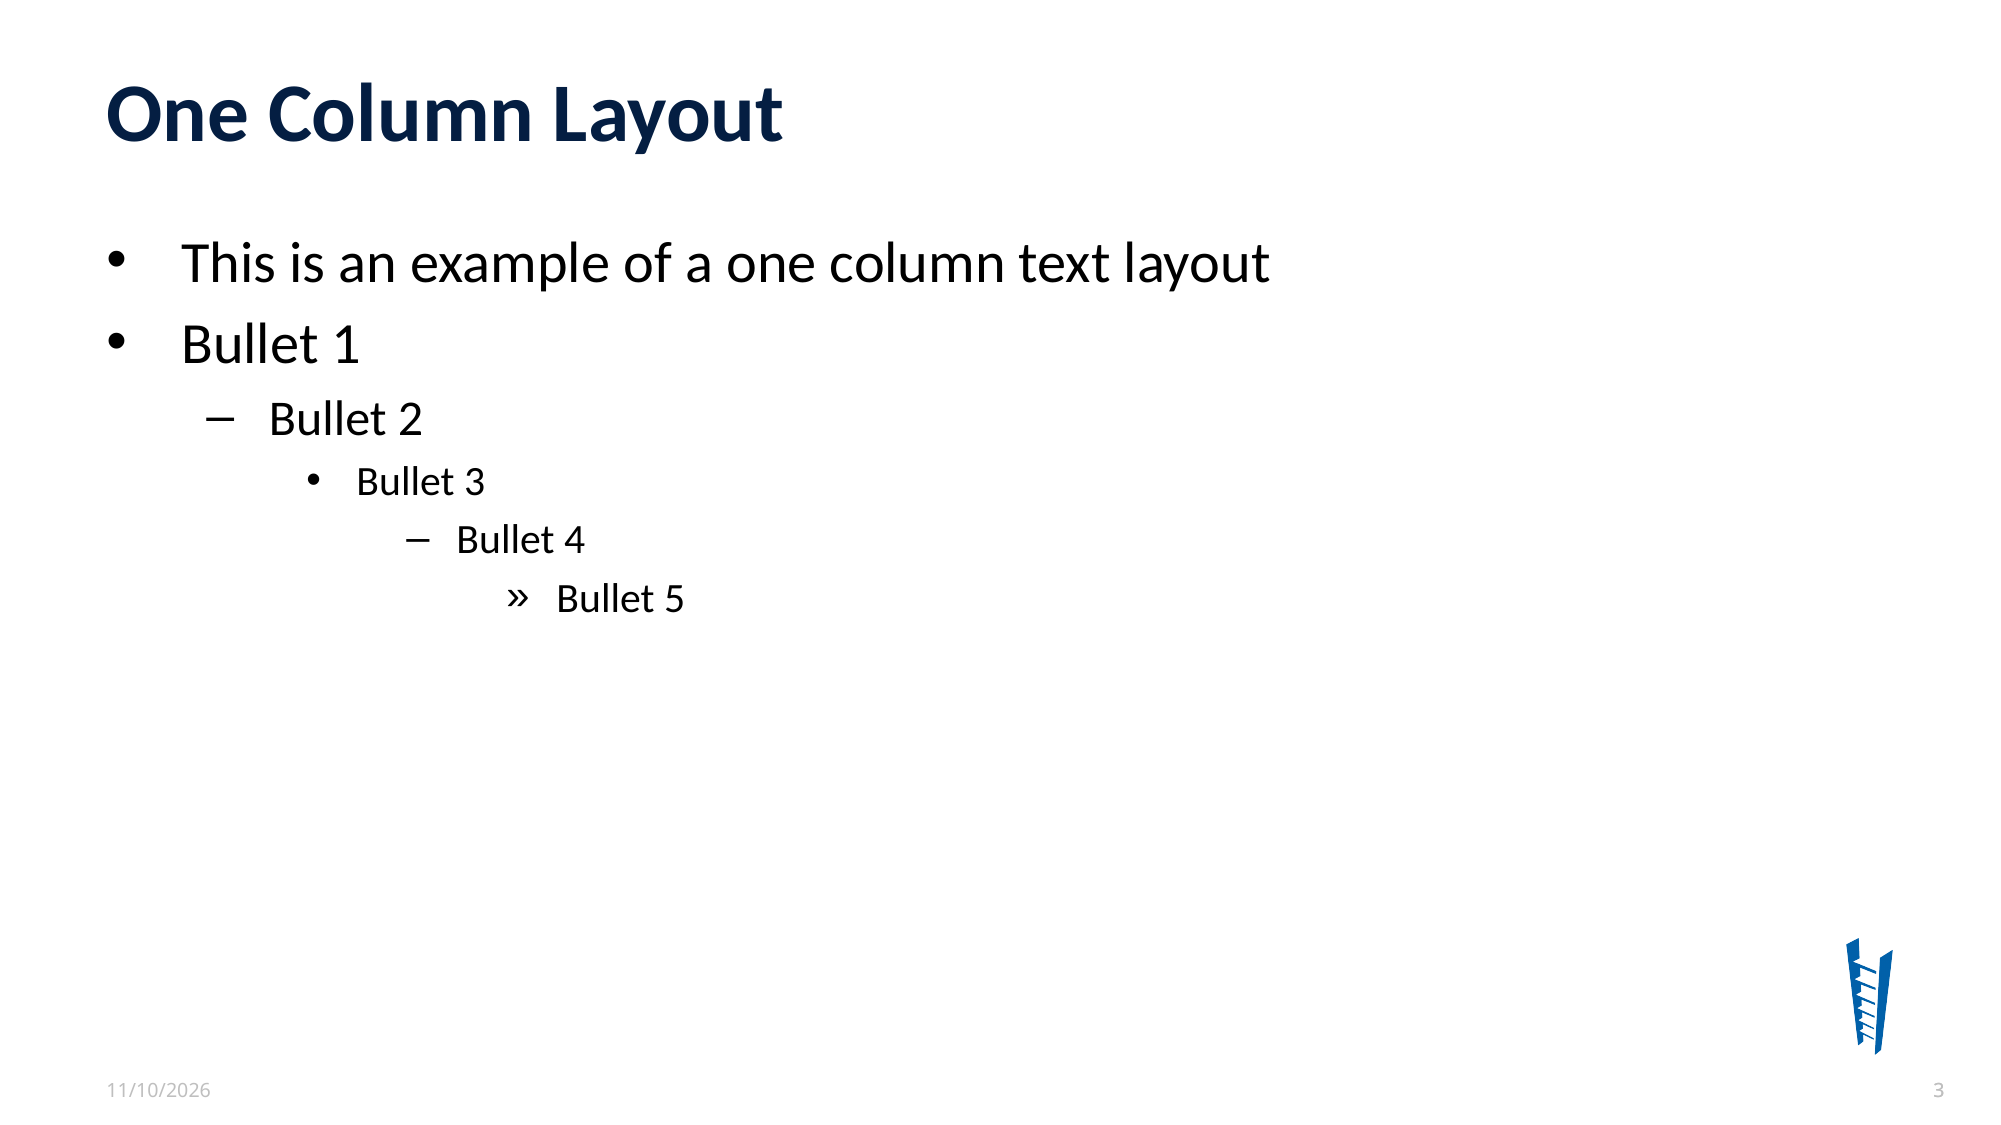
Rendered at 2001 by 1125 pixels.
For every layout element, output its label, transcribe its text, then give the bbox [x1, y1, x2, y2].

text_box 3 [1654, 1074, 1945, 1108]
list This is an example of a one column text layout Bullet 1 Bullet 2 Bullet 3 Bullet 4 Bullet 5 [106, 216, 1913, 994]
title One Column Layout [106, 44, 1913, 171]
picture [1846, 994, 1893, 1055]
